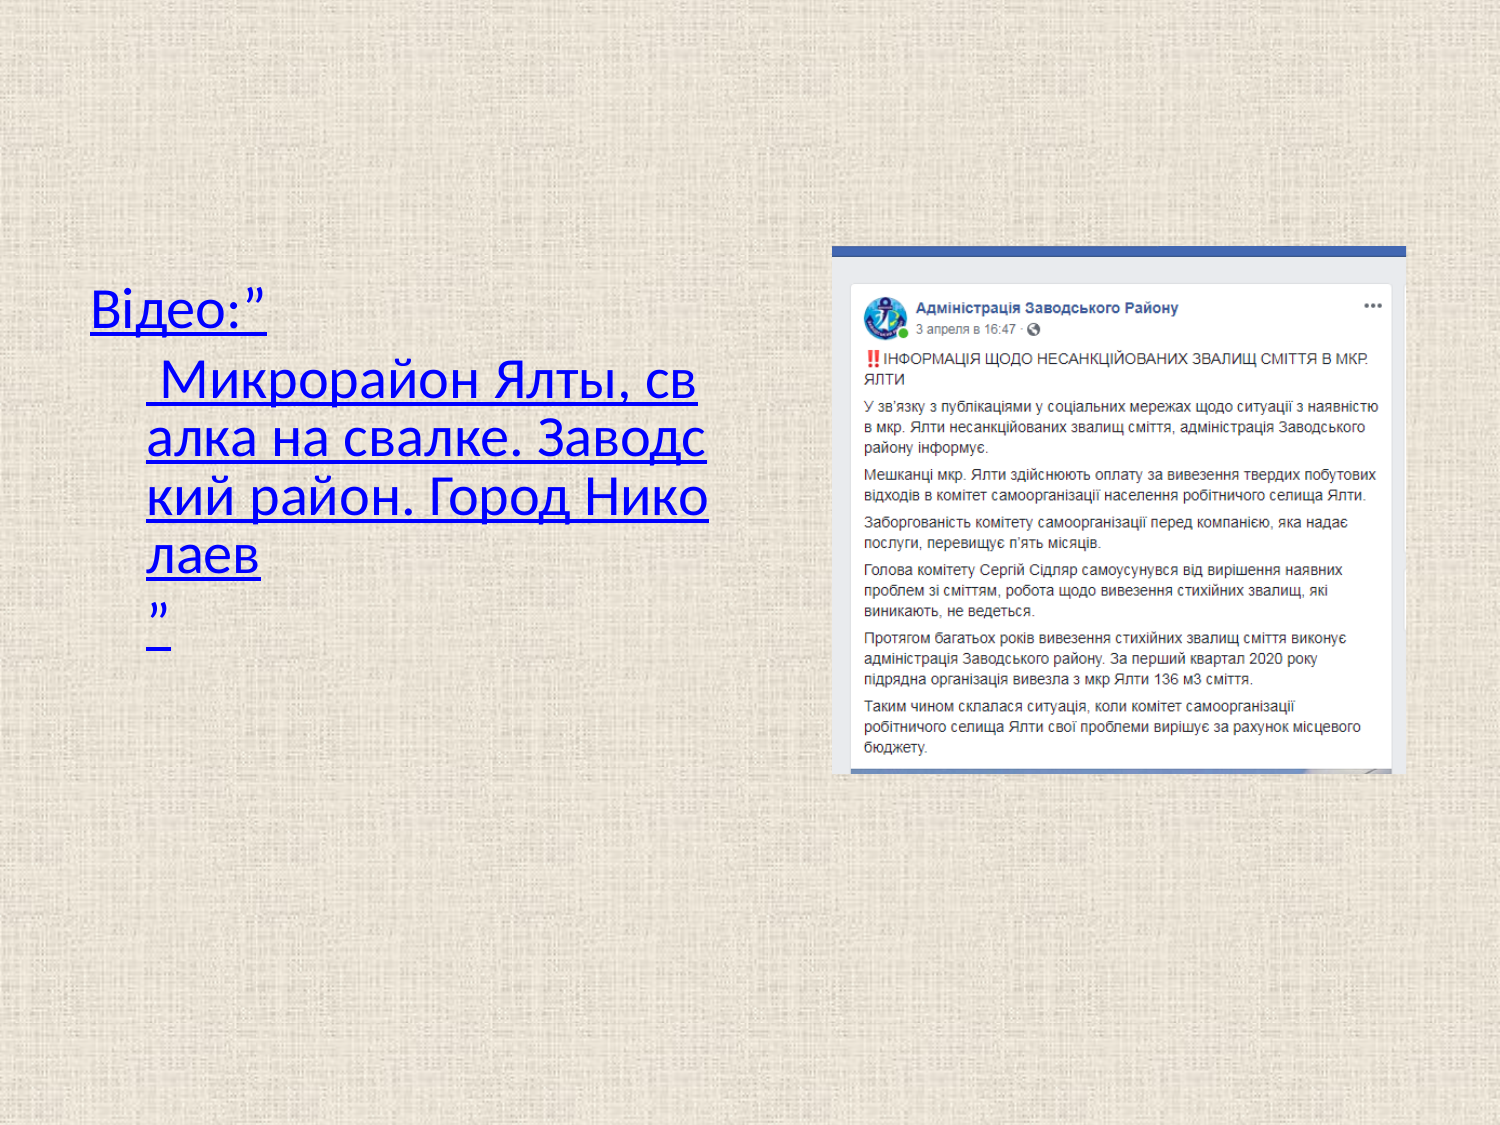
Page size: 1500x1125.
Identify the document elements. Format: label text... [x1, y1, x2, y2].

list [831, 245, 1407, 774]
list Відео:” Микрорайон Ялты, свалка на свалке. Заводский район. Город Николаев” [75, 262, 738, 1005]
